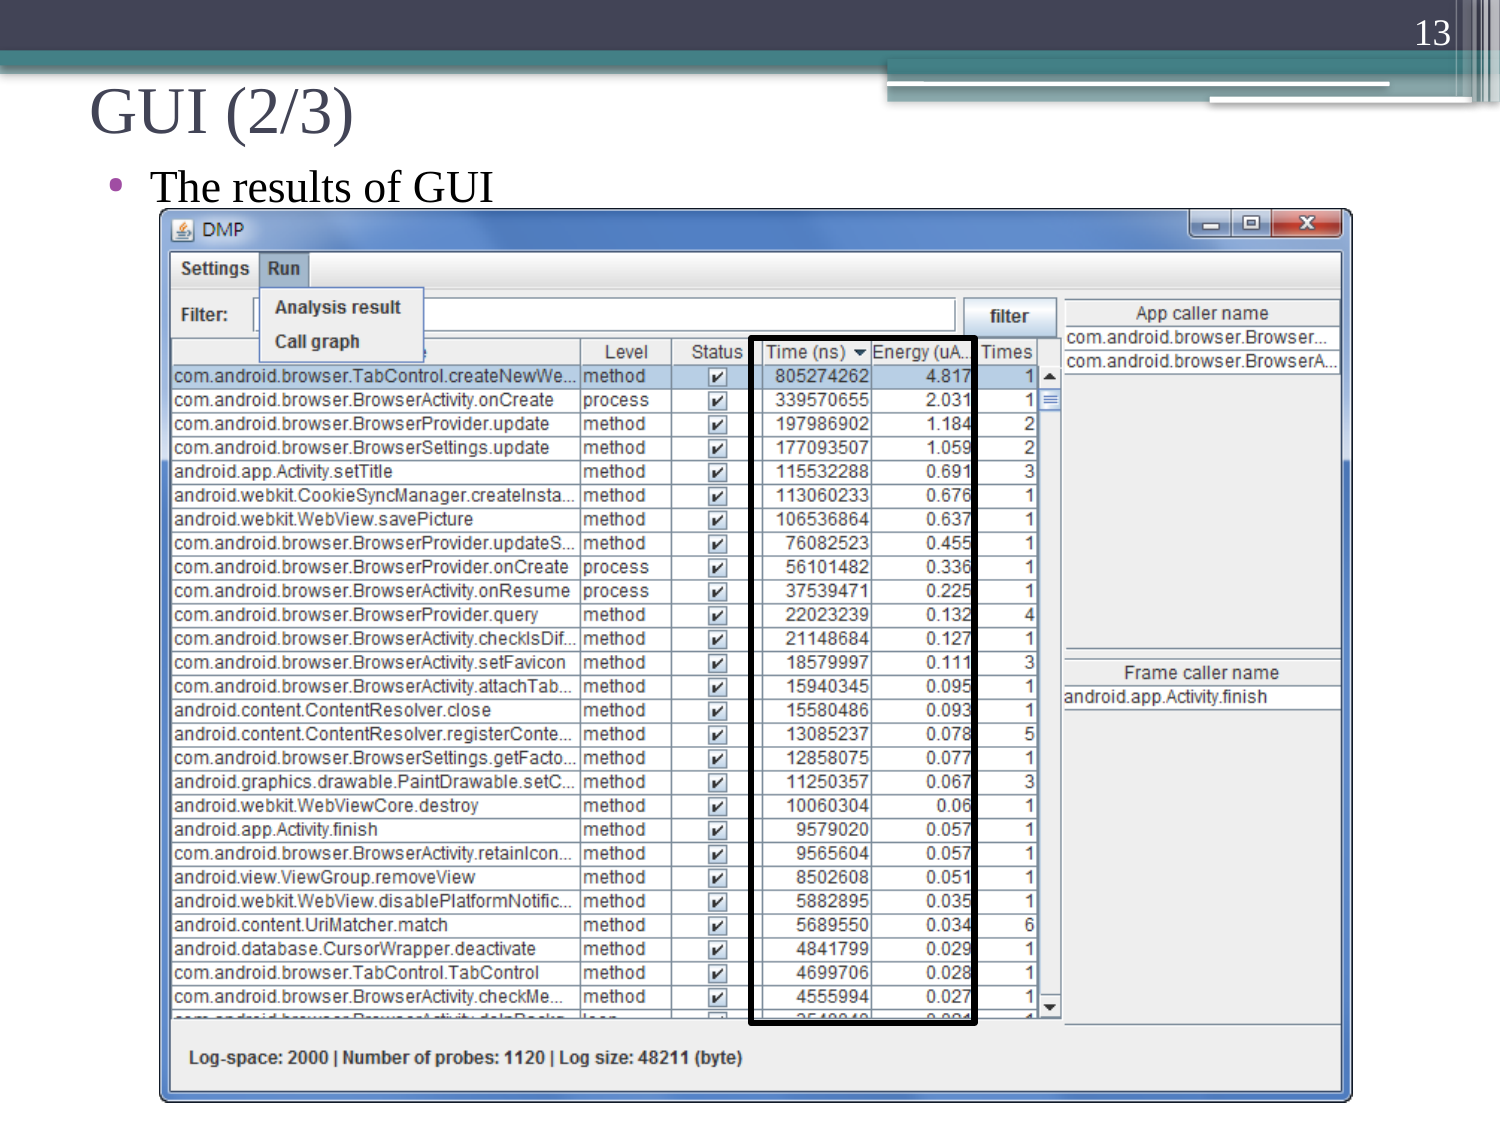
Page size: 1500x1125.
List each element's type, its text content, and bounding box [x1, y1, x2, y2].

list The results of GUI [75, 149, 1425, 859]
picture [159, 207, 1353, 1104]
slide_number 13 [1341, 0, 1466, 61]
title GUI (2/3) [75, 19, 1425, 149]
